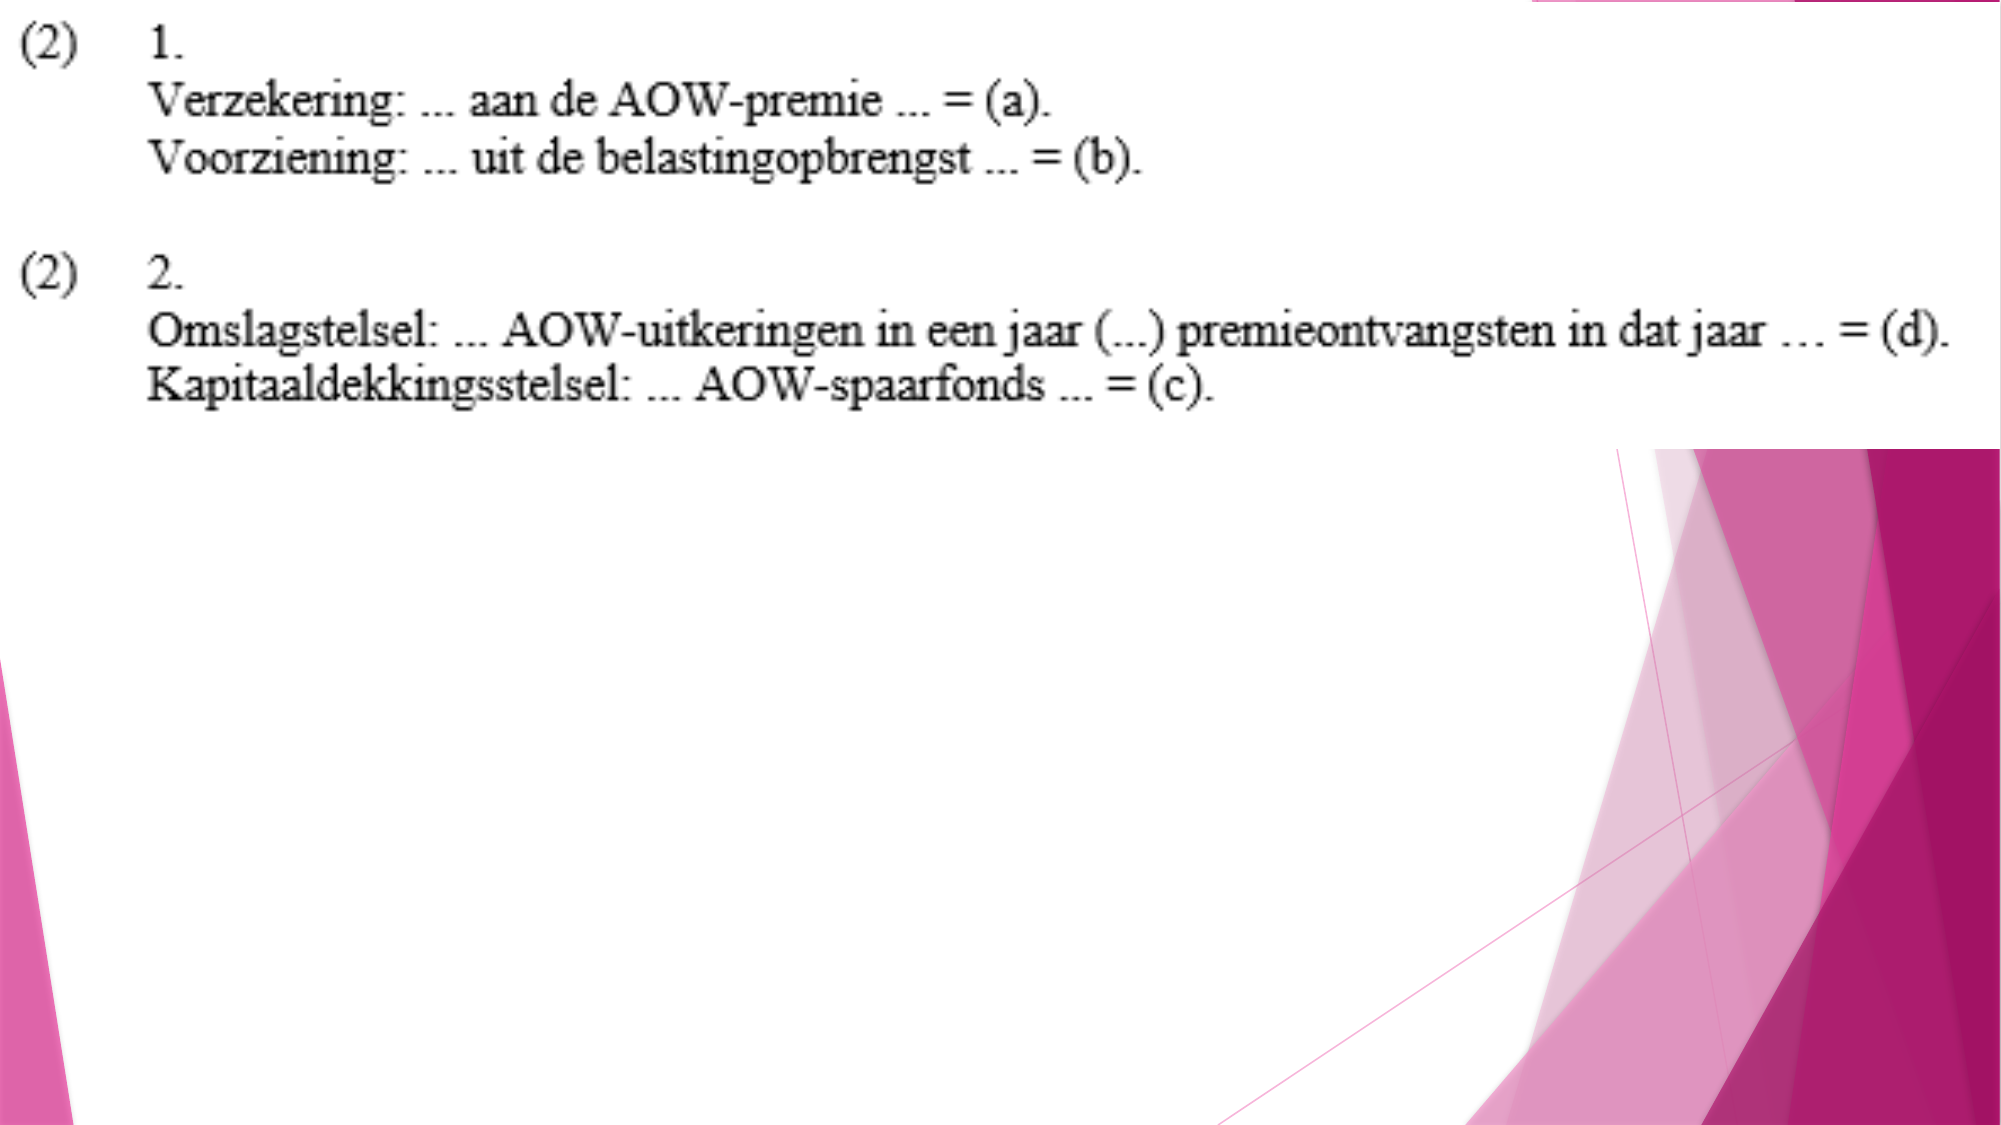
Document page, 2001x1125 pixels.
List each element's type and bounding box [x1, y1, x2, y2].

picture [0, 1, 2000, 450]
